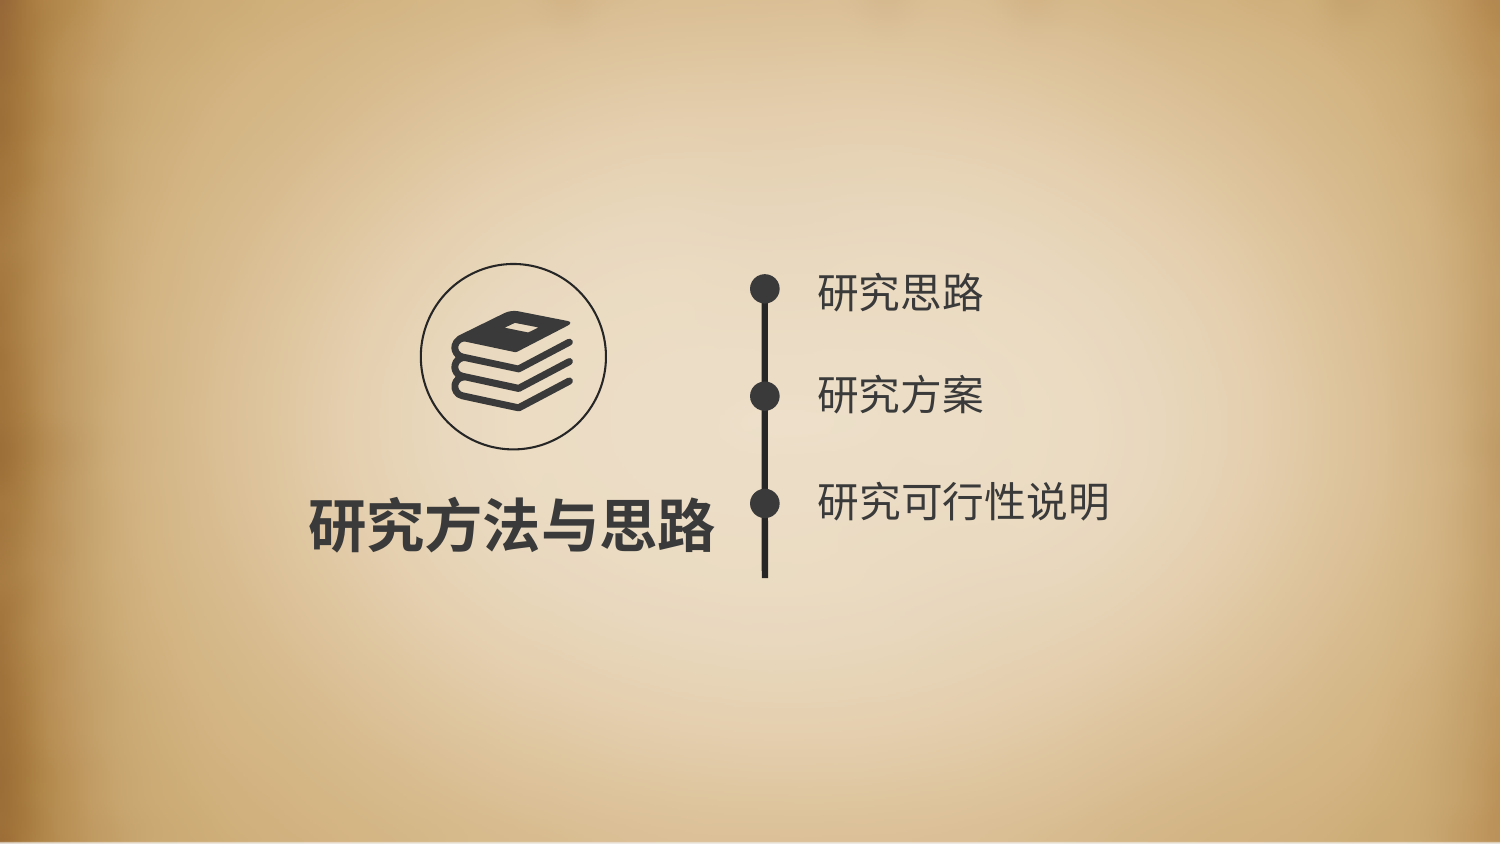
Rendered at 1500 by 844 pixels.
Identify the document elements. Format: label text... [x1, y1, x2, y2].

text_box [420, 263, 606, 450]
picture [0, 0, 1500, 844]
text_box 研究方案 [802, 361, 1000, 427]
text_box 研究方法与思路 [244, 482, 749, 567]
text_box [749, 274, 780, 579]
text_box 研究可行性说明 [802, 468, 1125, 534]
text_box 研究思路 [802, 259, 1000, 324]
